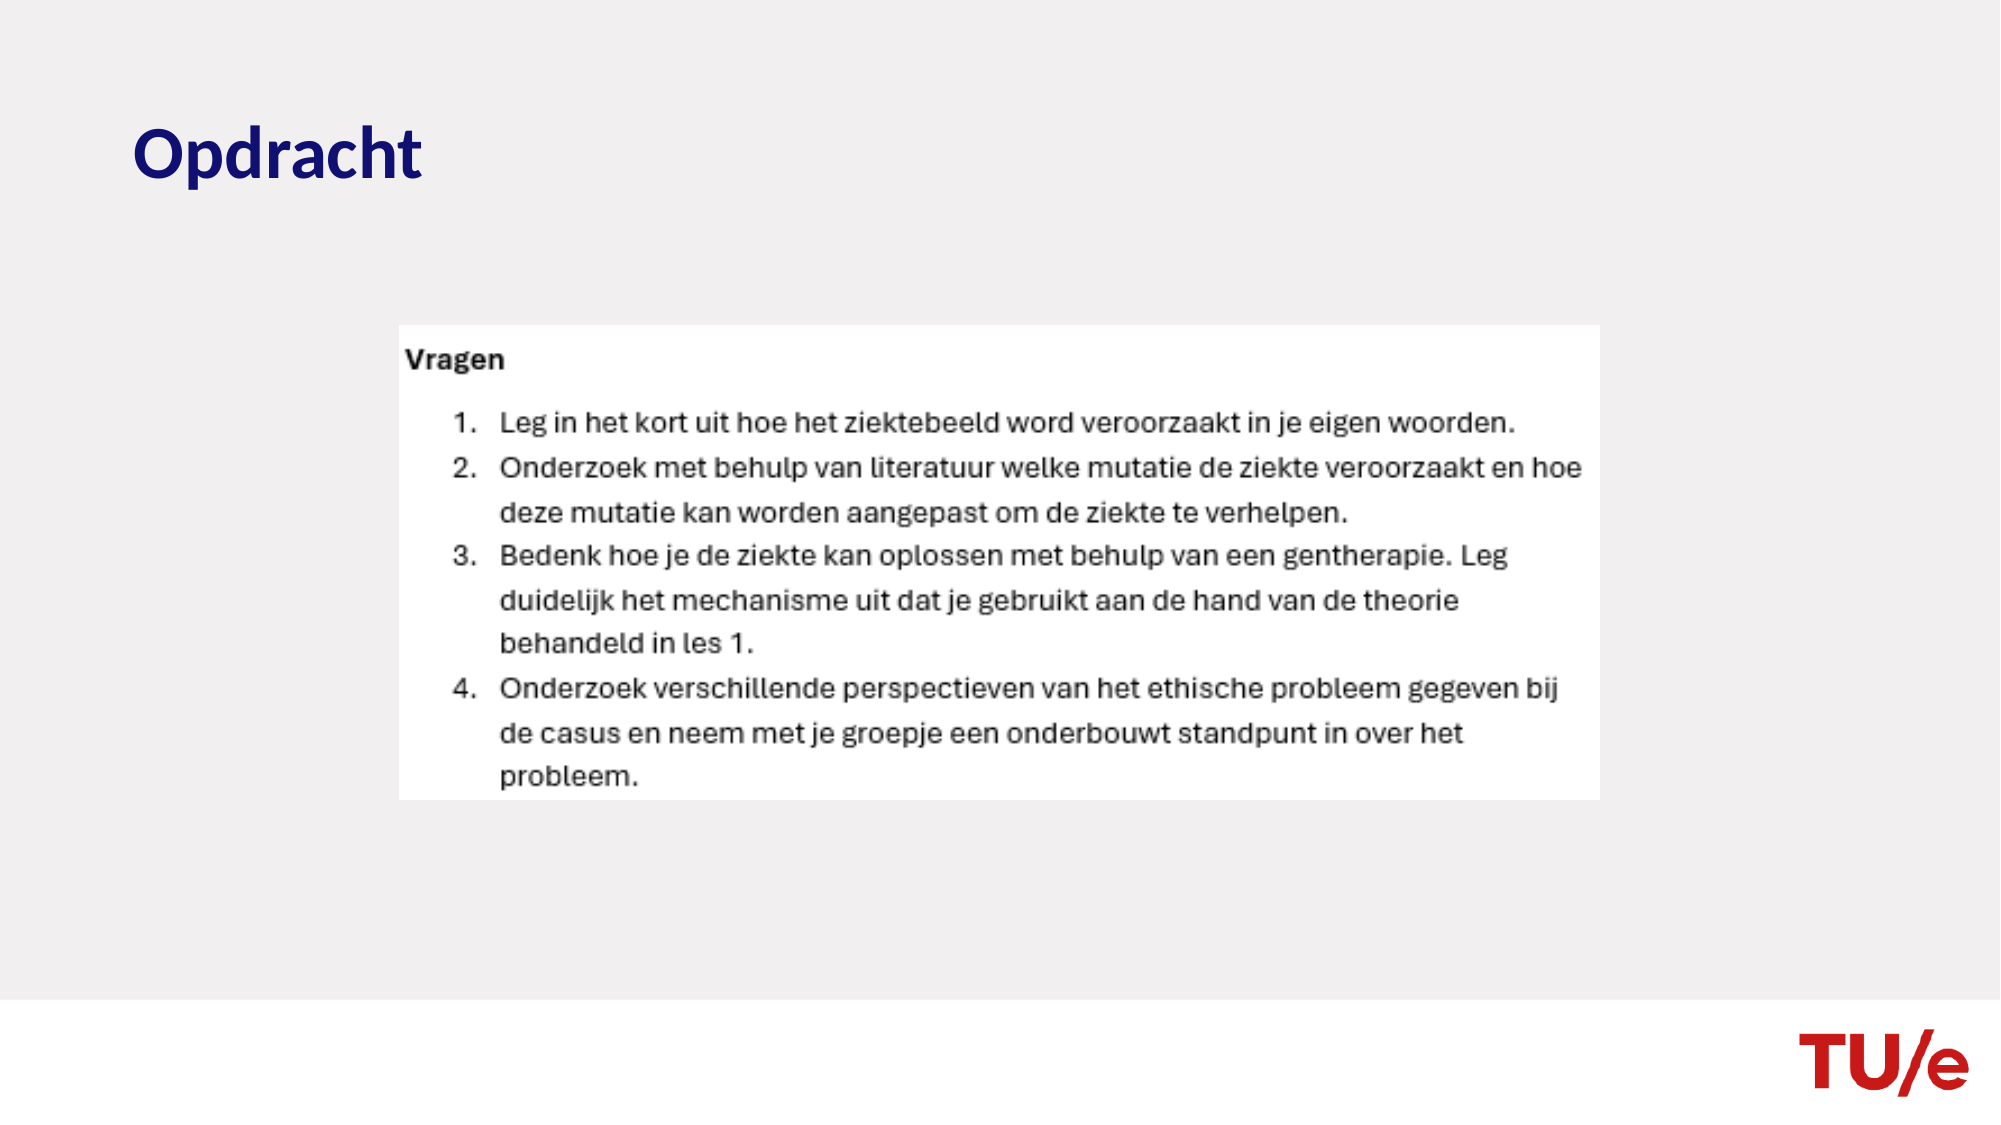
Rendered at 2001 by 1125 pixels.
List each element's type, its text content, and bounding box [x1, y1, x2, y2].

picture [1866, 1012, 1985, 1113]
picture [399, 325, 1600, 800]
list [133, 206, 1866, 1125]
title Opdracht [133, 119, 1867, 206]
